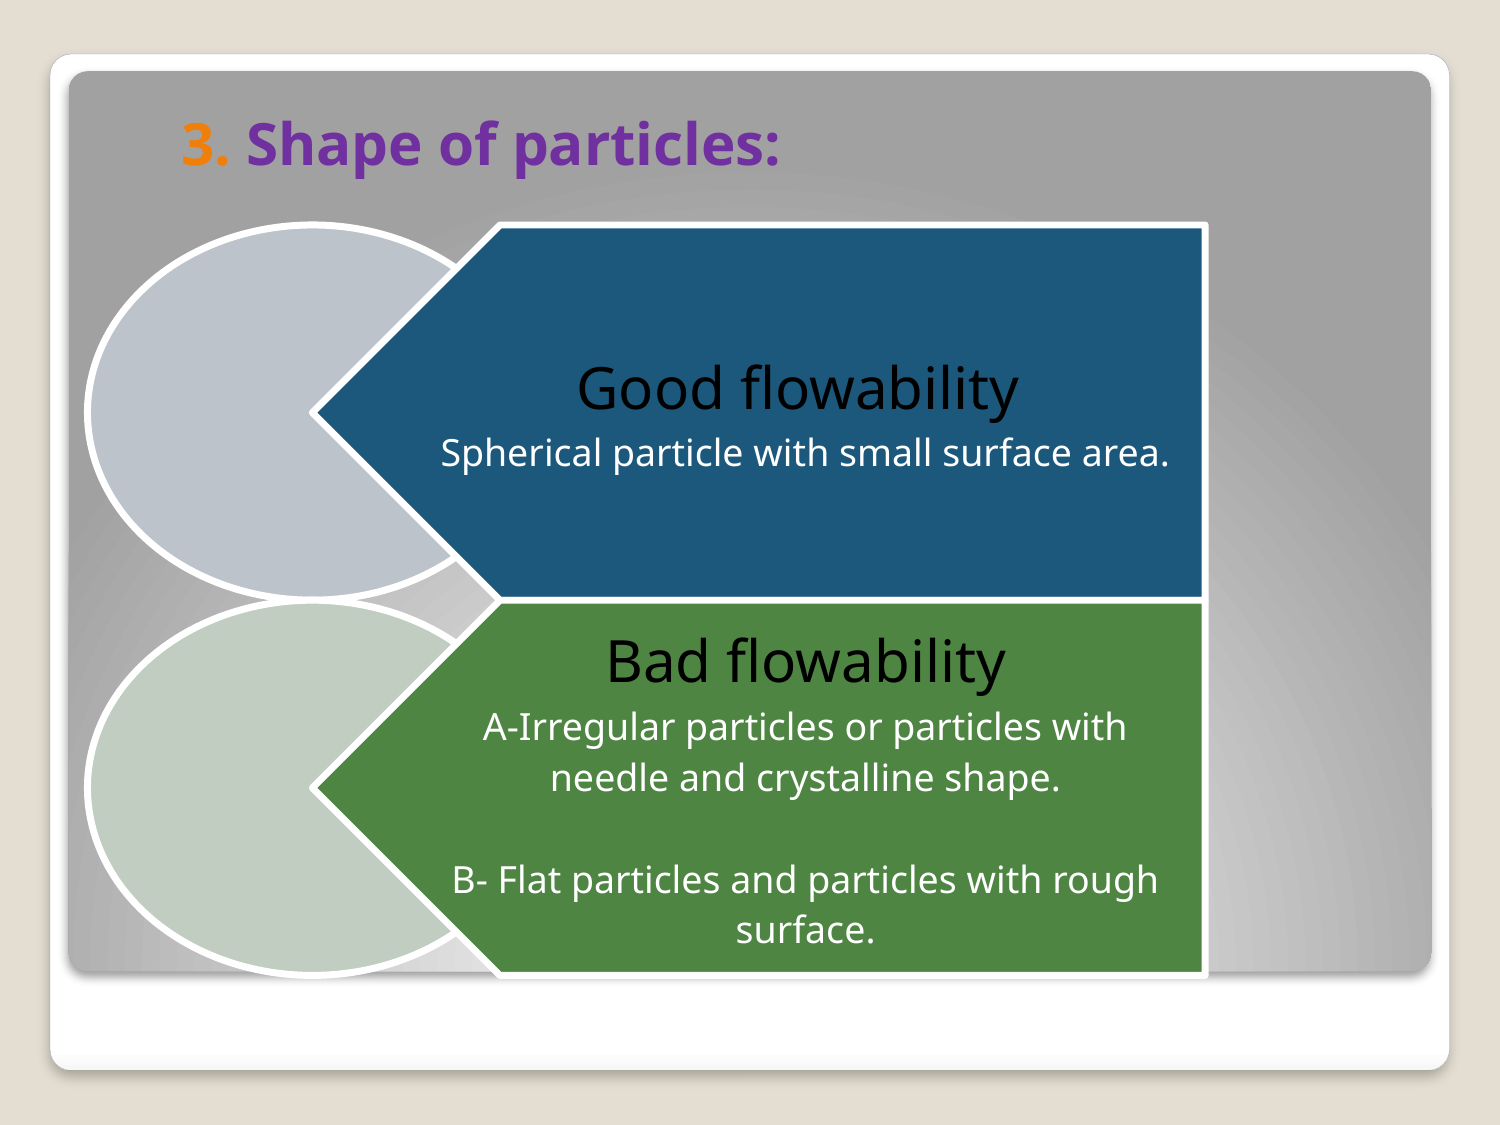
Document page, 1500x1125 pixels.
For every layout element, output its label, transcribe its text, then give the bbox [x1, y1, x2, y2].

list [87, 224, 1431, 976]
text_box 3. Shape of particles: [166, 99, 812, 185]
